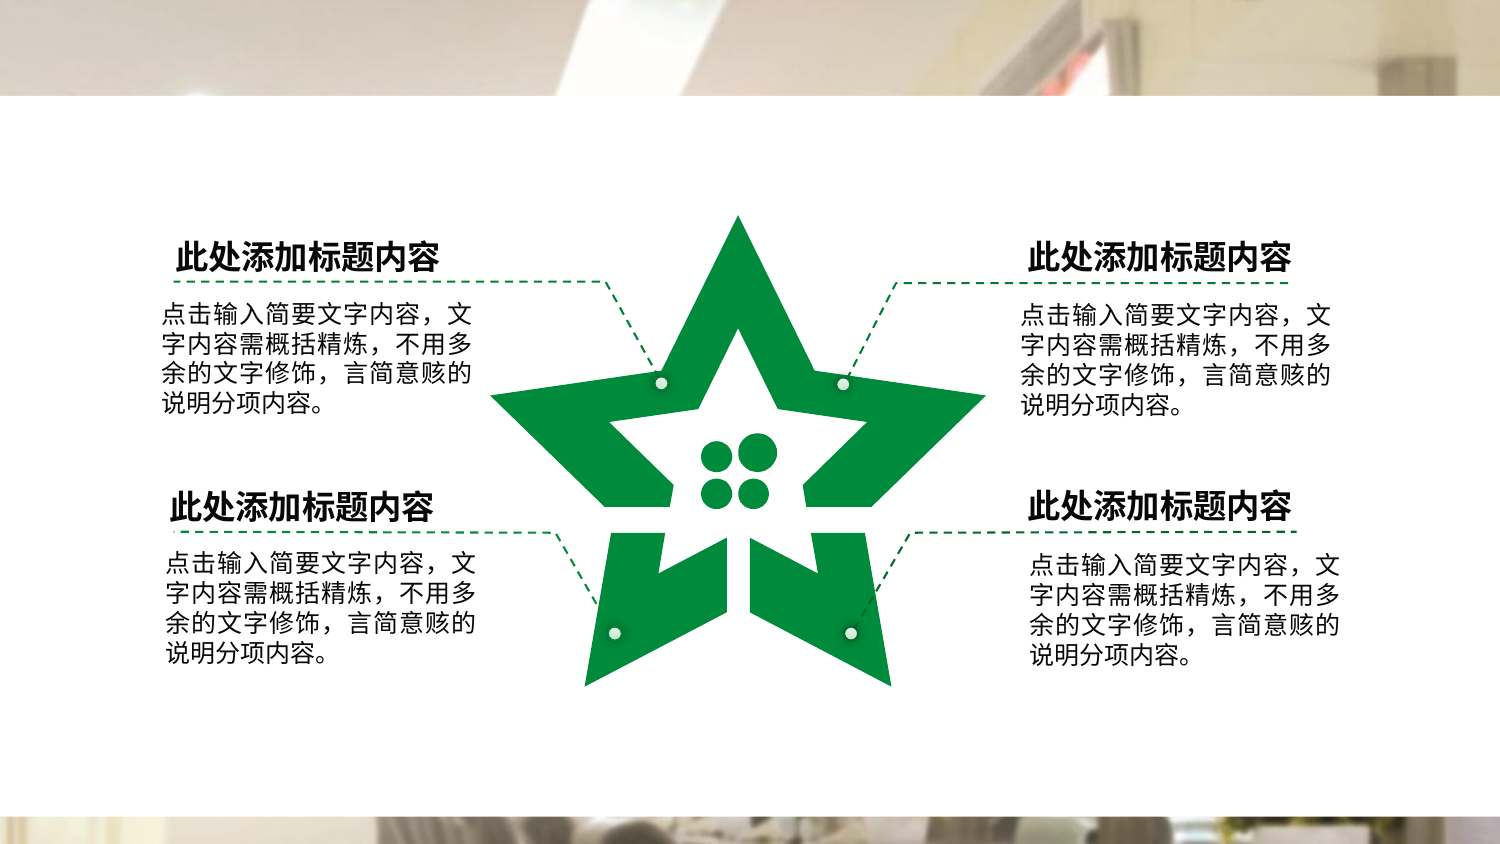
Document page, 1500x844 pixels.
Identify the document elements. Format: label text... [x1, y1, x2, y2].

text_box 此处添加标题内容 [1012, 458, 1321, 533]
text_box 点击输入简要文字内容，文字内容需概括精炼，不用多余的文字修饰，言简意赅的说明分项内容。 [150, 292, 484, 424]
text_box 此处添加标题内容 [1012, 209, 1321, 284]
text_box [844, 531, 1297, 641]
text_box 此处添加标题内容 [154, 458, 478, 534]
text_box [836, 282, 1294, 392]
picture [0, 817, 1500, 844]
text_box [173, 281, 669, 391]
picture [0, 0, 1500, 95]
text_box 此处添加标题内容 [160, 209, 484, 284]
text_box 点击输入简要文字内容，文字内容需概括精炼，不用多余的文字修饰，言简意赅的说明分项内容。 [154, 541, 484, 673]
text_box 点击输入简要文字内容，文字内容需概括精炼，不用多余的文字修饰，言简意赅的说明分项内容。 [1018, 543, 1353, 675]
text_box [489, 214, 987, 687]
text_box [173, 531, 622, 641]
text_box 点击输入简要文字内容，文字内容需概括精炼，不用多余的文字修饰，言简意赅的说明分项内容。 [1009, 294, 1344, 426]
